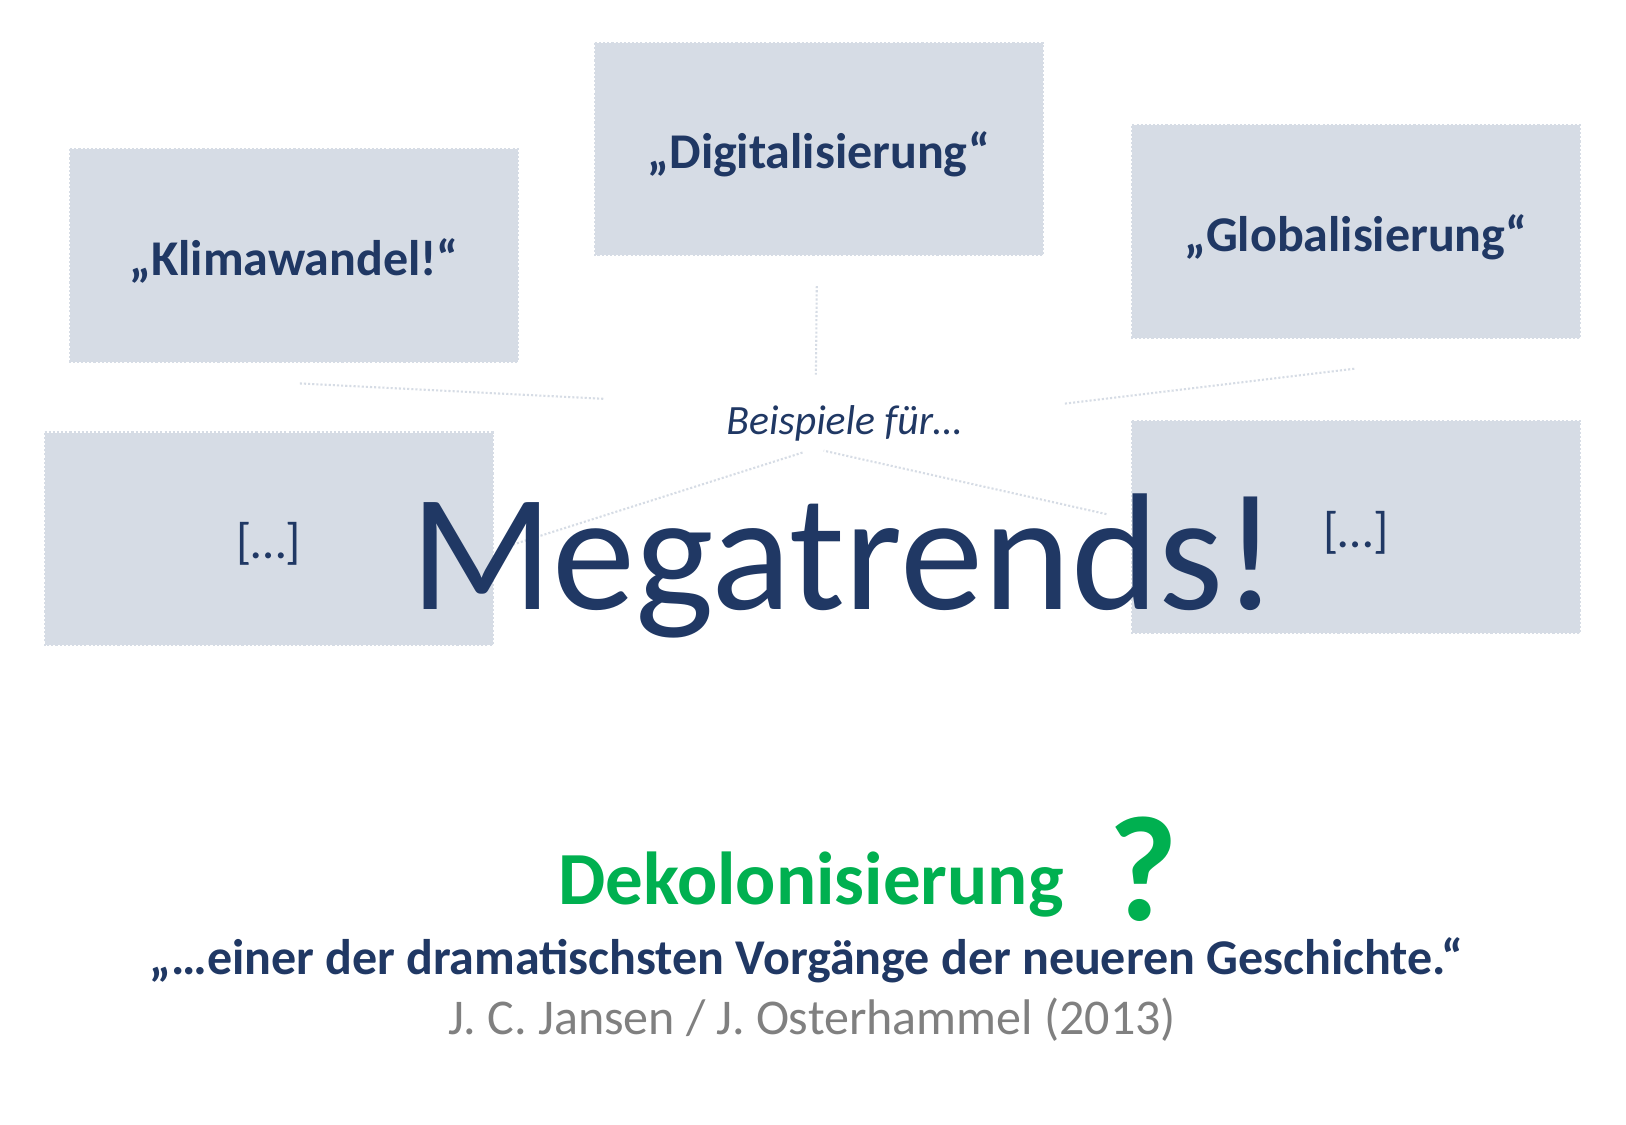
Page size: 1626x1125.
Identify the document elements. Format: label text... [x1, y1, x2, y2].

text_box „Digitalisierung“ [594, 42, 1044, 256]
text_box Beispiele für… Megatrends! [287, 385, 1402, 651]
text_box ? [1093, 763, 1235, 916]
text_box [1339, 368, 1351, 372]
text_box Dekolonisierung [543, 822, 1093, 916]
text_box […] [44, 431, 287, 646]
text_box […] [1402, 420, 1581, 634]
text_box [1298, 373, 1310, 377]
text_box „Globalisierung“ [1131, 124, 1581, 339]
text_box „Klimawandel!“ [69, 148, 519, 363]
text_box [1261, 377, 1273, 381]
text_box „…einer der dramatischsten Vorgänge der neueren Geschichte.“ J. C. Jansen / J. Osterhammel (2013) [44, 916, 1581, 1052]
